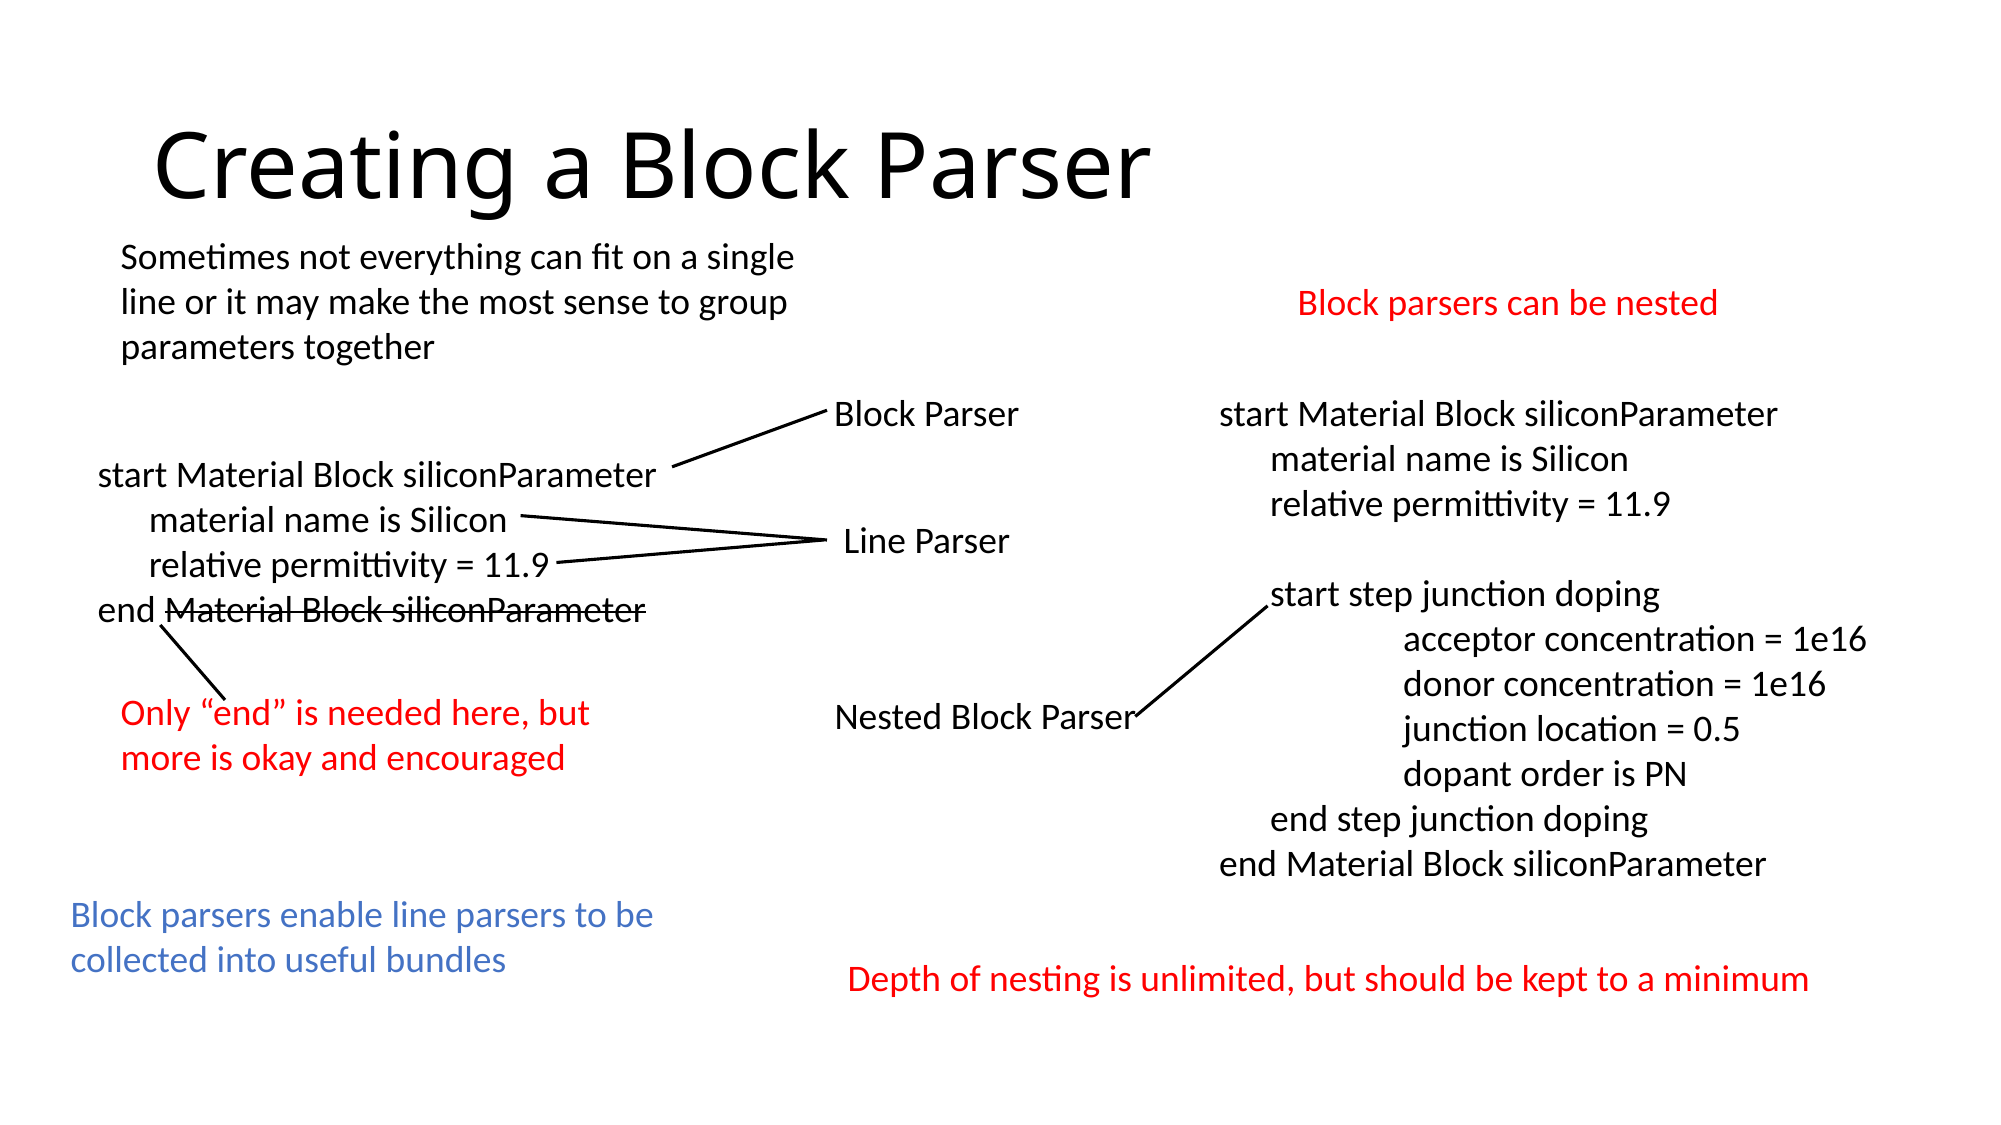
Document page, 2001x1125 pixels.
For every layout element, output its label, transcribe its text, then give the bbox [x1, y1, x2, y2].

text_box Block parsers enable line parsers to be collected into useful bundles [55, 882, 758, 987]
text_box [82, 381, 818, 787]
title Creating a Block Parser [137, 59, 1863, 270]
text_box Sometimes not everything can fit on a single line or it may make the most sense to group parameters together [105, 224, 856, 375]
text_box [818, 270, 2000, 1008]
